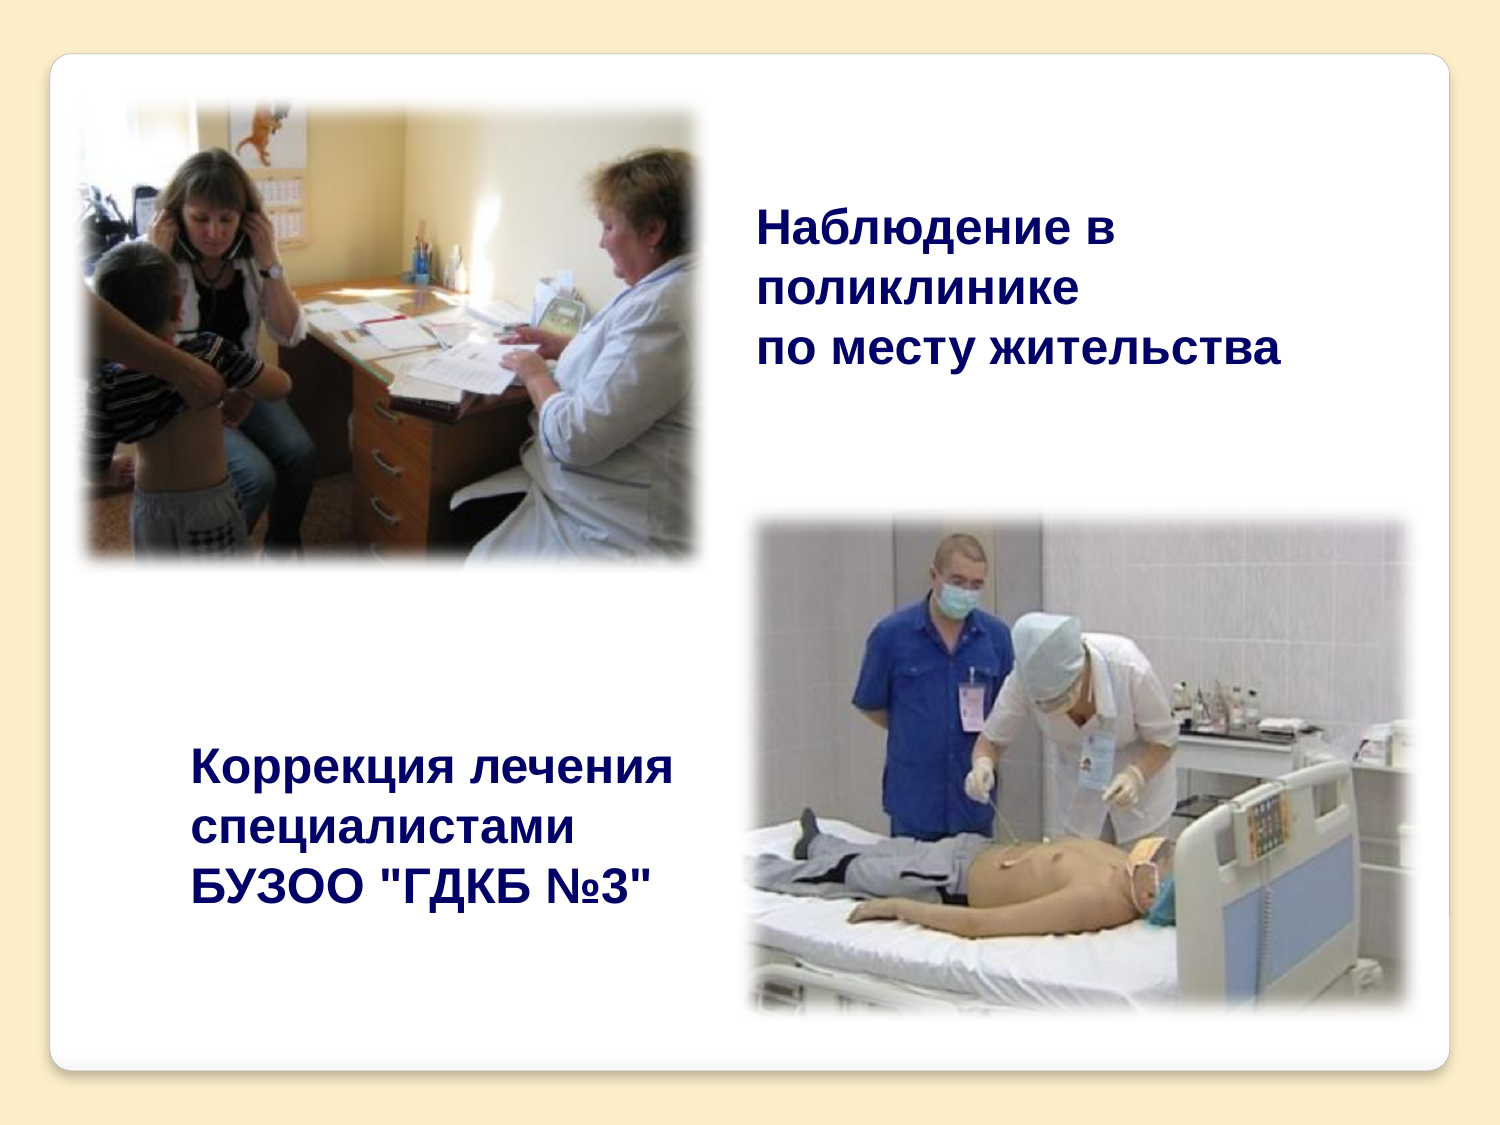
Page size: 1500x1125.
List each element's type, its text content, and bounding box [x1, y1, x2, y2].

text_box Коррекция лечения специалистами БУЗОО "ГДКБ №3" [175, 726, 695, 922]
picture [738, 503, 1423, 1022]
text_box Наблюдение в поликлинике по месту жительства [741, 187, 1296, 383]
picture [70, 93, 712, 575]
